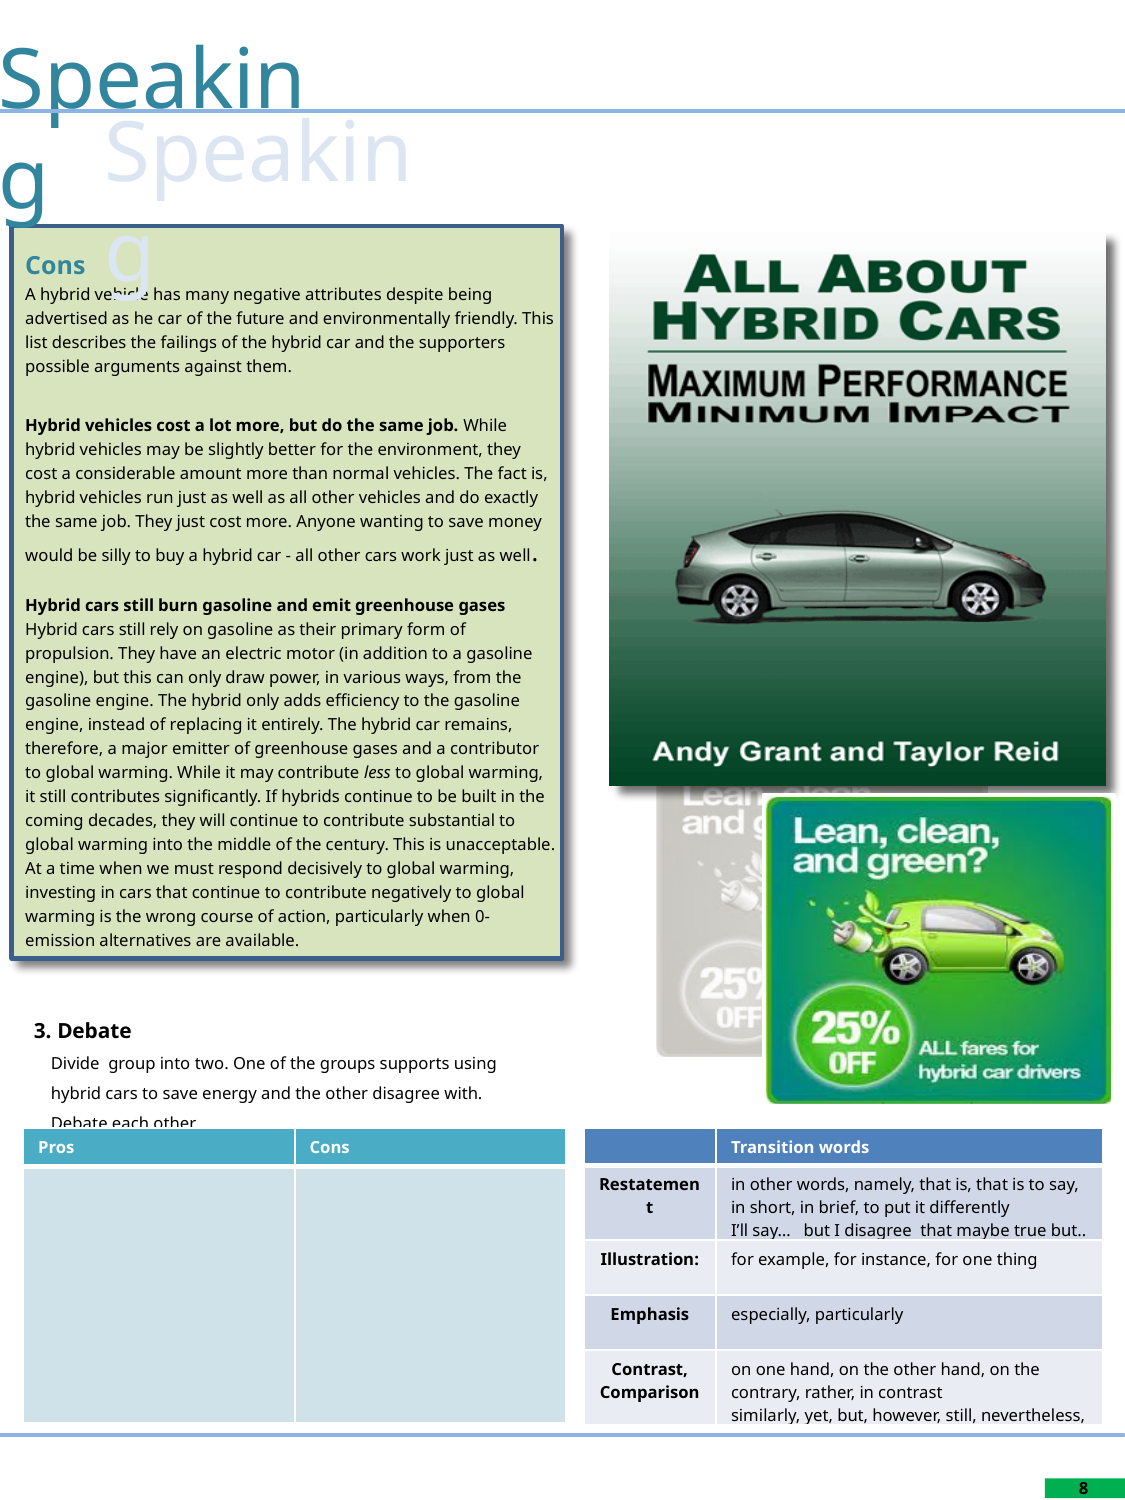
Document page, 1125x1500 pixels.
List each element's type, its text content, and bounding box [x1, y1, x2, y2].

text_box Speaking [0, 17, 350, 109]
table_header [585, 1129, 715, 1163]
text_box Speaking [0, 118, 90, 233]
table_cell Contrast, Comparison [585, 1351, 715, 1424]
table_cell Emphasis [585, 1296, 715, 1349]
text_box Speaking [90, 120, 457, 306]
table_cell in other words, namely, that is, that is to say, in short, in brief, to put it differently I’ll say… but I disagree that maybe true but.. [717, 1168, 1102, 1239]
table_cell on one hand, on the other hand, on the contrary, rather, in contrast similarly, yet, but, however, still, nevertheless, [717, 1351, 1102, 1424]
table_header Cons [296, 1129, 565, 1164]
table_cell especially, particularly [717, 1296, 1102, 1349]
table_header Transition words [717, 1129, 1102, 1163]
text_box 3. Debate Divide group into two. One of the groups supports using hybrid cars to save energy and the other disagree with. Debate each other [19, 998, 563, 1141]
table_cell for example, for instance, for one thing [717, 1241, 1102, 1294]
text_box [1044, 1470, 1125, 1500]
text_box [9, 233, 90, 961]
table_cell Illustration: [585, 1241, 715, 1294]
picture [608, 229, 1112, 1105]
table_cell [296, 1169, 565, 1422]
table_cell Restatement [585, 1168, 715, 1239]
text_box [457, 224, 564, 236]
text_box Cons A hybrid vehicle has many negative attributes despite being advertised as he car of the future and environmentally friendly. This list describes the failings of the hybrid car and the supporters possible arguments against them. Hybrid vehicles cost a lot more, but do the same job. While hybrid vehicles may be slightly better for the environment, they cost a considerable amount more than normal vehicles. The fact is, hybrid vehicles run just as well as all other vehicles and do exactly the same job. They just cost more. Anyone wanting to save money would be silly to buy a hybrid car - all other cars work just as well. Hybrid cars still burn gasoline and emit greenhouse gases Hybrid cars still rely on gasoline as their primary form of propulsion. They have an electric motor (in addition to a gasoline engine), but this can only draw power, in various ways, from the gasoline engine. The hybrid only adds efficiency to the gasoline engine, instead of replacing it entirely. The hybrid car remains, therefore, a major emitter of greenhouse gases and a contributor to global warming. While it may contribute less to global warming, it still contributes significantly. If hybrids continue to be built in the coming decades, they will continue to contribute substantial to global warming into the middle of the century. This is unacceptable. At a time when we must respond decisively to global warming, investing in cars that continue to contribute negatively to global warming is the wrong course of action, particularly when 0-emission alternatives are available. [10, 236, 573, 1005]
text_box Speaking [90, 90, 457, 110]
table_header Pros [24, 1129, 294, 1164]
table_cell [24, 1169, 294, 1422]
